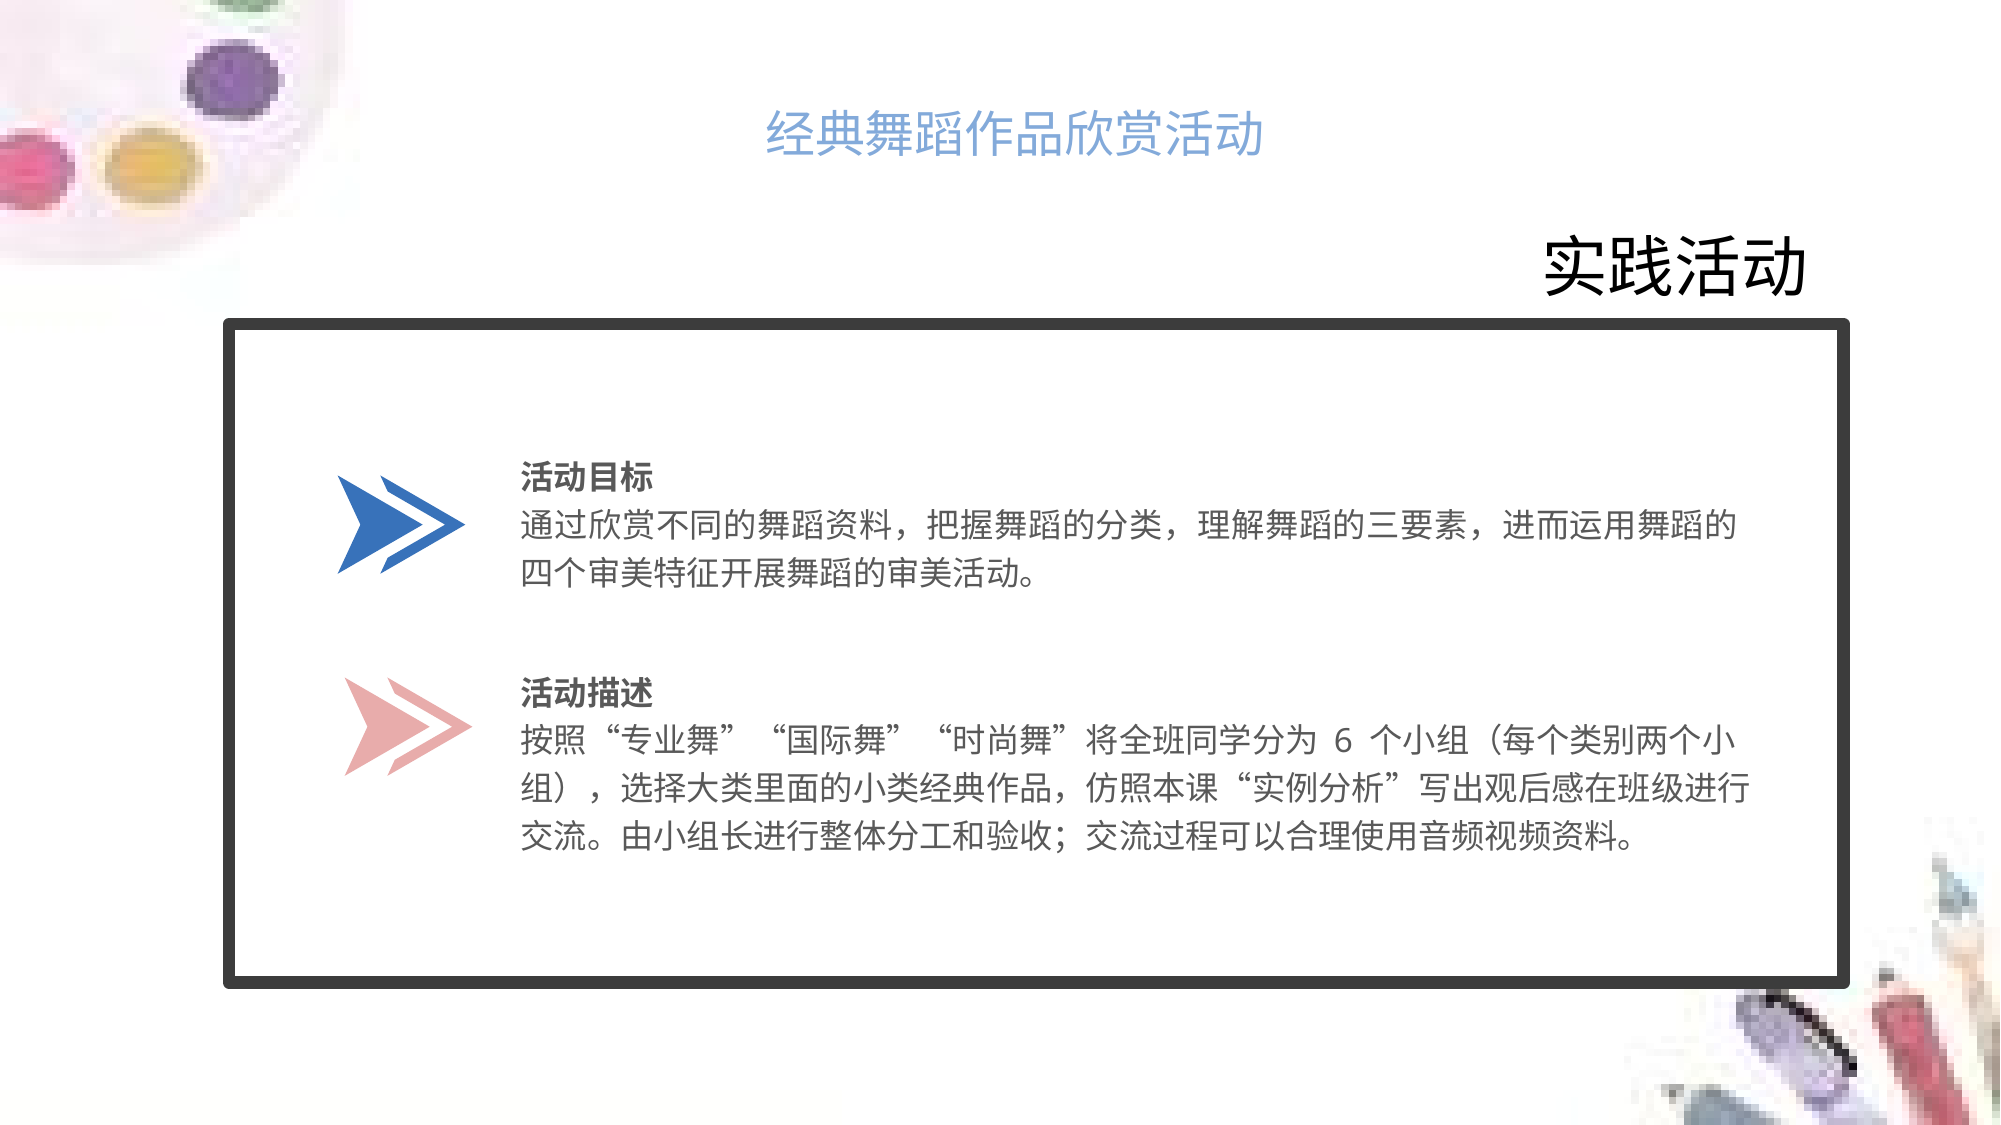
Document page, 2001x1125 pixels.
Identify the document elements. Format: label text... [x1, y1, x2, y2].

text_box [227, 322, 1846, 985]
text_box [344, 677, 473, 777]
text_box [337, 475, 466, 575]
text_box 活动目标 通过欣赏不同的舞蹈资料，把握舞蹈的分类，理解舞蹈的三要素，进而运用舞蹈的四个审美特征开展舞蹈的审美活动。 [517, 445, 1742, 596]
text_box 实践活动 [1526, 217, 1871, 313]
picture [0, 0, 2000, 1125]
text_box 活动描述 按照“专业舞”“国际舞”“时尚舞”将全班同学分为 6 个小组（每个类别两个小组），选择大类里面的小类经典作品，仿照本课“实例分析”写出观后感在班级进行交流。由小组长进行整体分工和验收；交流过程可以合理使用音频视频资料。 [517, 660, 1783, 859]
text_box 经典舞蹈作品欣赏活动 [567, 95, 1463, 171]
